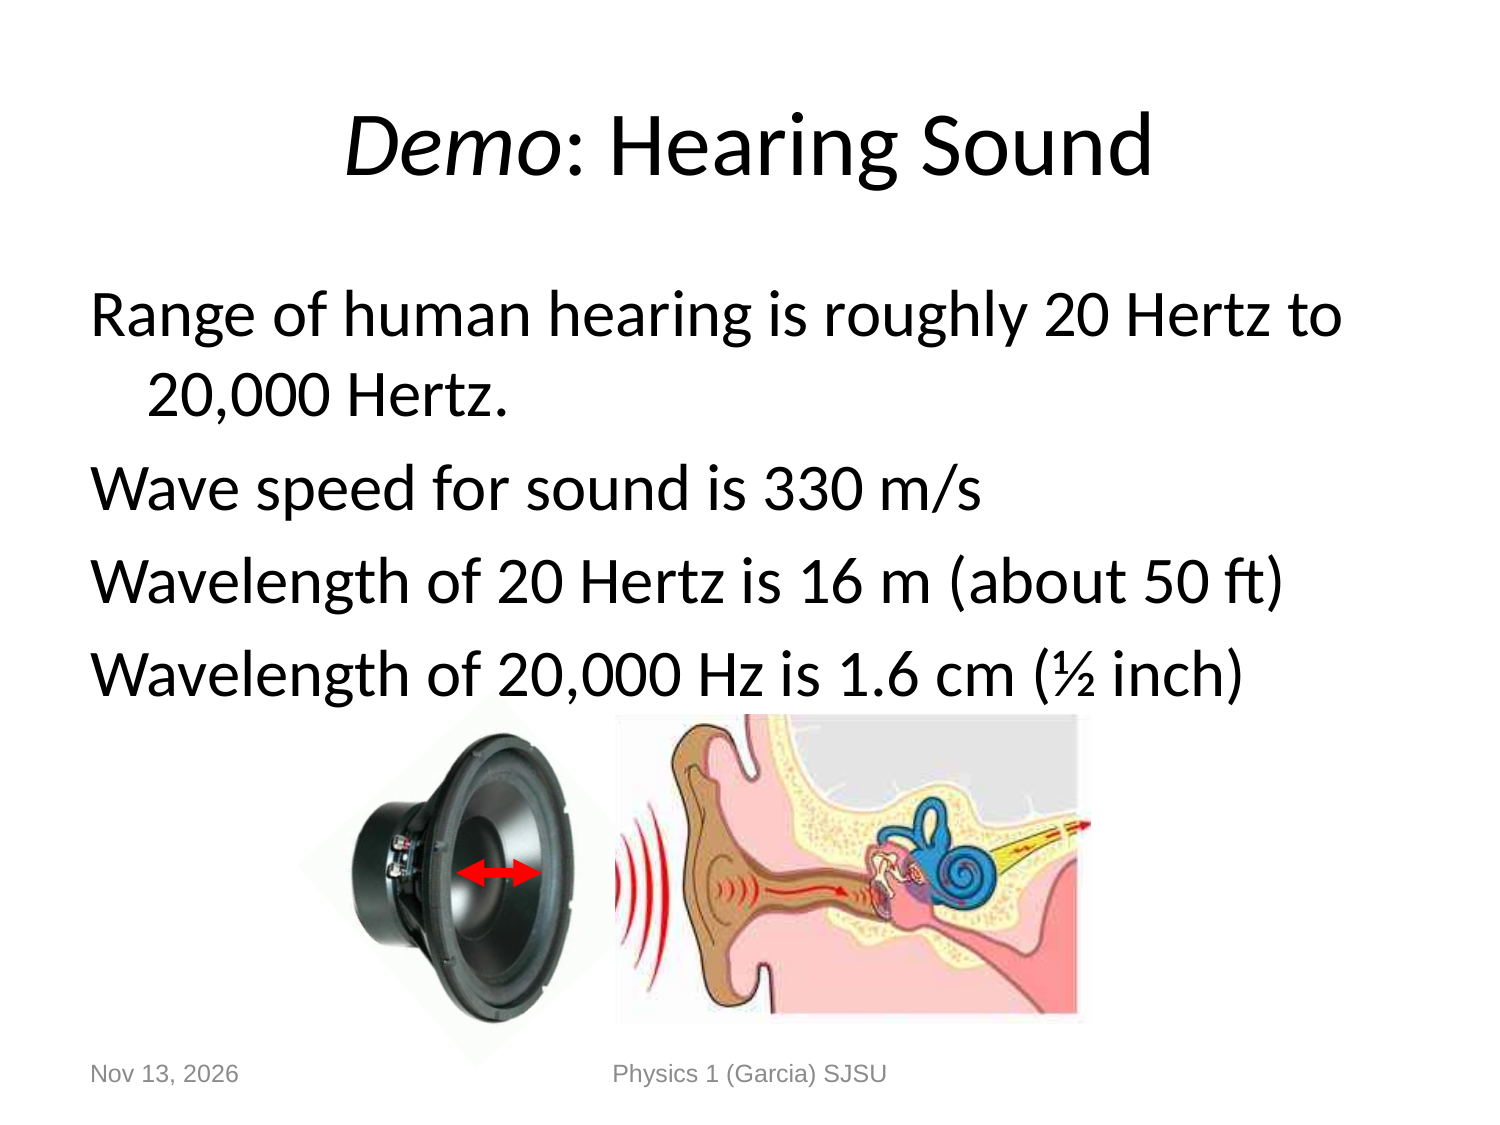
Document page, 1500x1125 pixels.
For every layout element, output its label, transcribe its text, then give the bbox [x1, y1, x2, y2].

title Demo: Hearing Sound [75, 45, 1425, 233]
list Range of human hearing is roughly 20 Hertz to 20,000 Hertz. Wave speed for sound is 330 m/s Wavelength of 20 Hertz is 16 m (about 50 ft) Wavelength of 20,000 Hz is 1.6 cm (½ inch) [75, 262, 1425, 1005]
picture [298, 691, 1092, 1067]
slide_number 4-Feb-15 [75, 1042, 425, 1103]
footer Physics 1 (Garcia) SJSU [512, 1042, 988, 1103]
